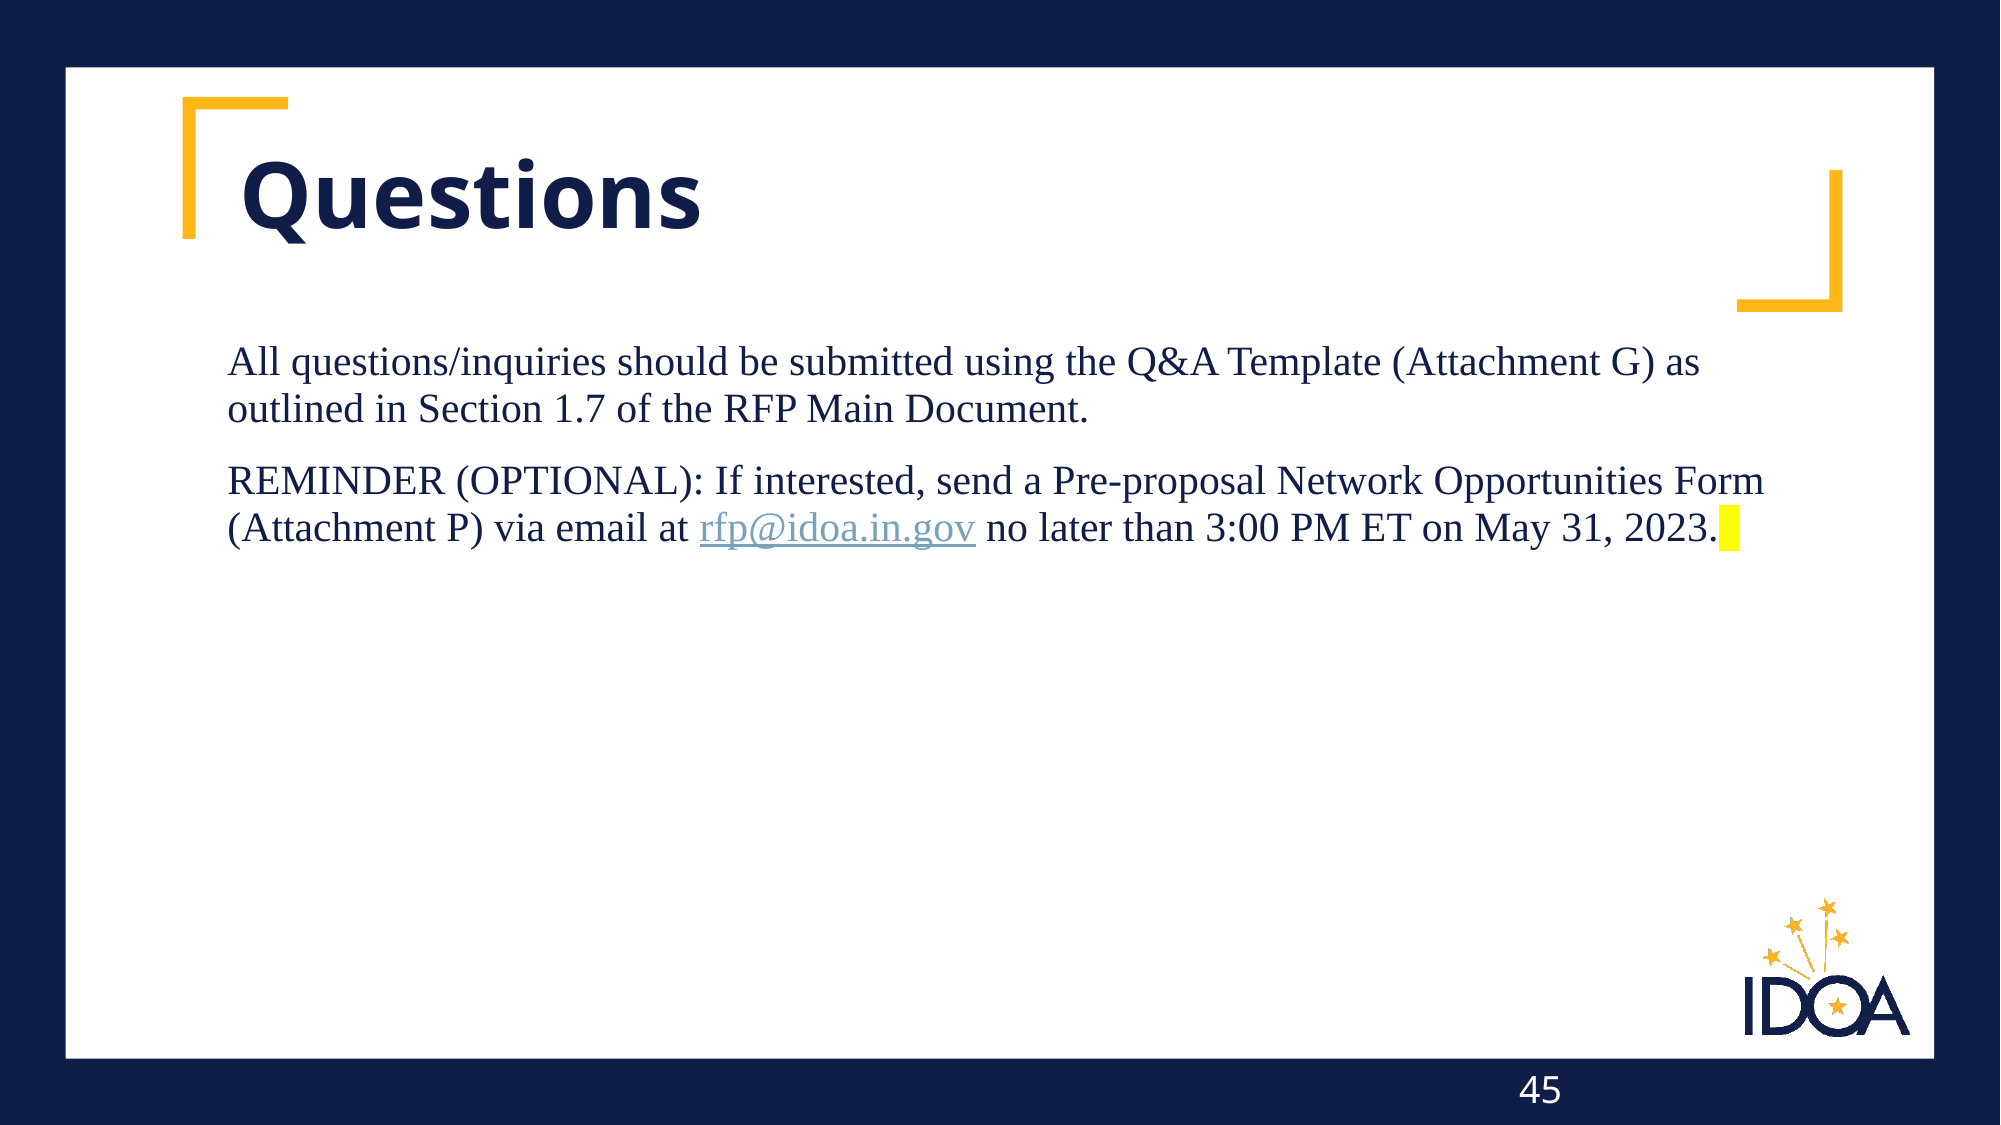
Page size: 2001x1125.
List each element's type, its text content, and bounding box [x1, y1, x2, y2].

list All questions/inquiries should be submitted using the Q&A Template (Attachment G) as outlined in Section 1.7 of the RFP Main Document. REMINDER (OPTIONAL): If interested, send a Pre-proposal Network Opportunities Form (Attachment P) via email at rfp@idoa.in.gov no later than 3:00 PM ET on May 31, 2023. [212, 330, 1788, 678]
slide_number 45 [1504, 1058, 1767, 1125]
picture [1702, 857, 1959, 1114]
title Questions [225, 142, 1800, 279]
